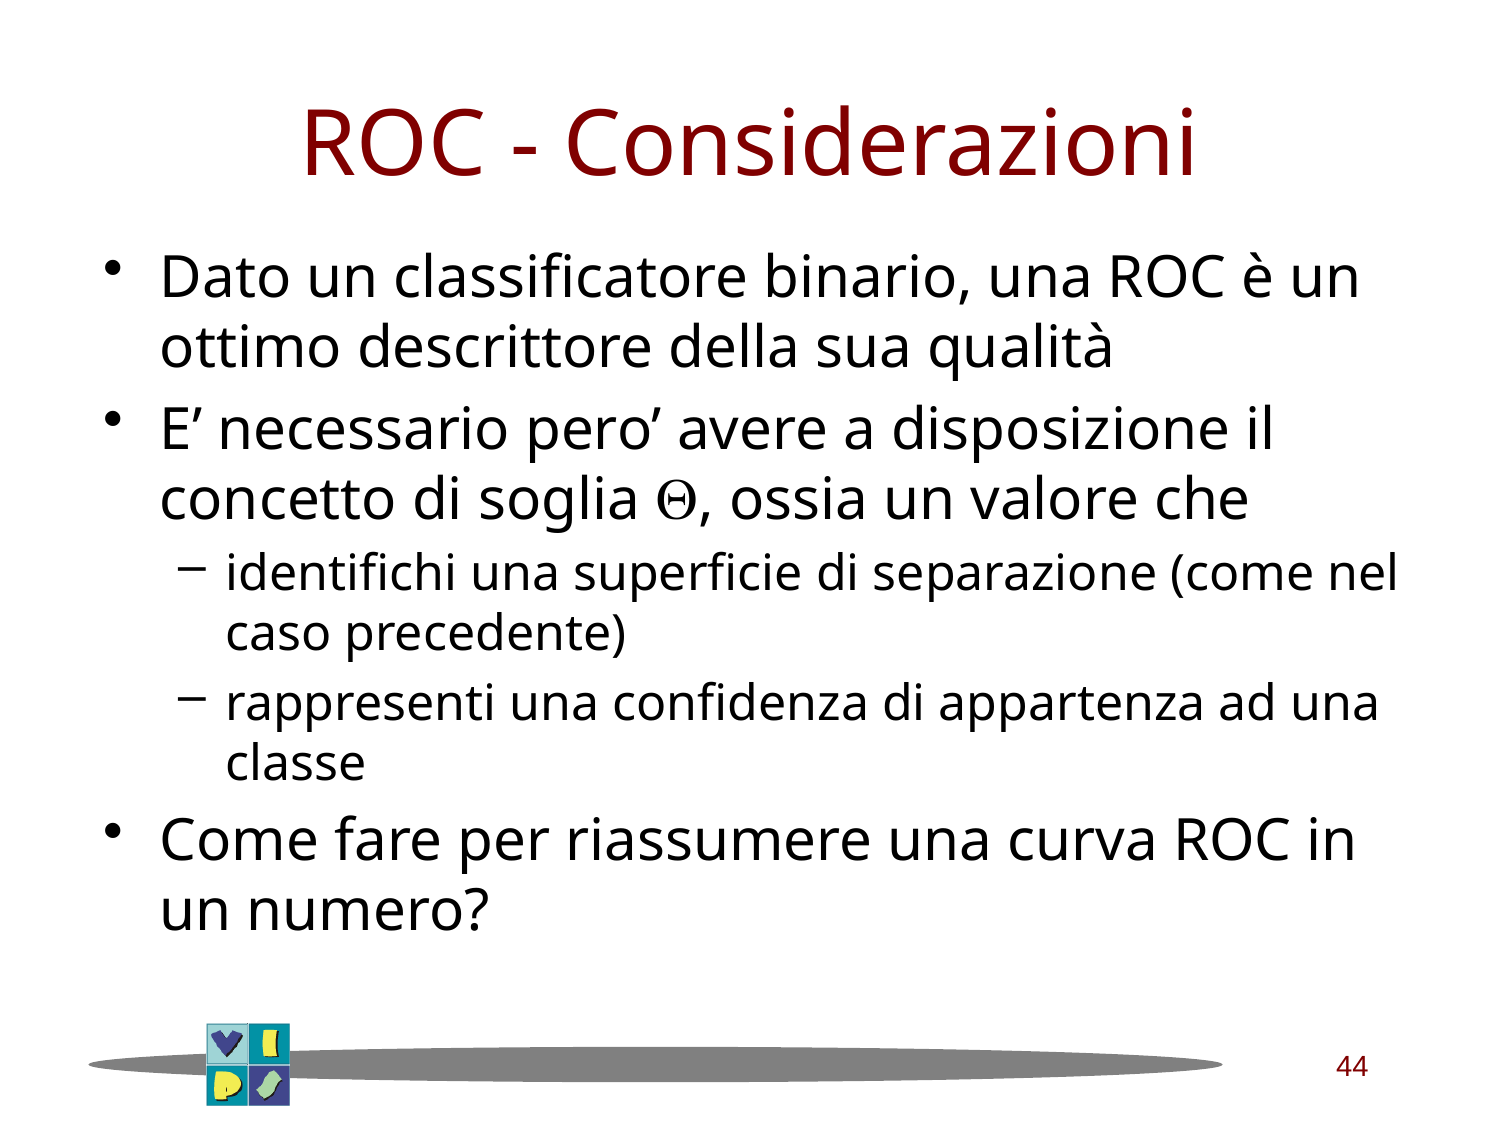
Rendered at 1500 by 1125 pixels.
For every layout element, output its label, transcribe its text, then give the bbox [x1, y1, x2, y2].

picture [206, 1023, 290, 1106]
list Dato un classificatore binario, una ROC è un ottimo descrittore della sua qualità E’ necessario pero’ avere a disposizione il concetto di soglia Q, ossia un valore che identifichi una superficie di separazione (come nel caso precedente) rappresenti una confidenza di appartenza ad una classe Come fare per riassumere una curva ROC in un numero? [88, 231, 1439, 975]
title ROC - Considerazioni [75, 45, 1425, 233]
slide_number 44 [1033, 1039, 1384, 1118]
